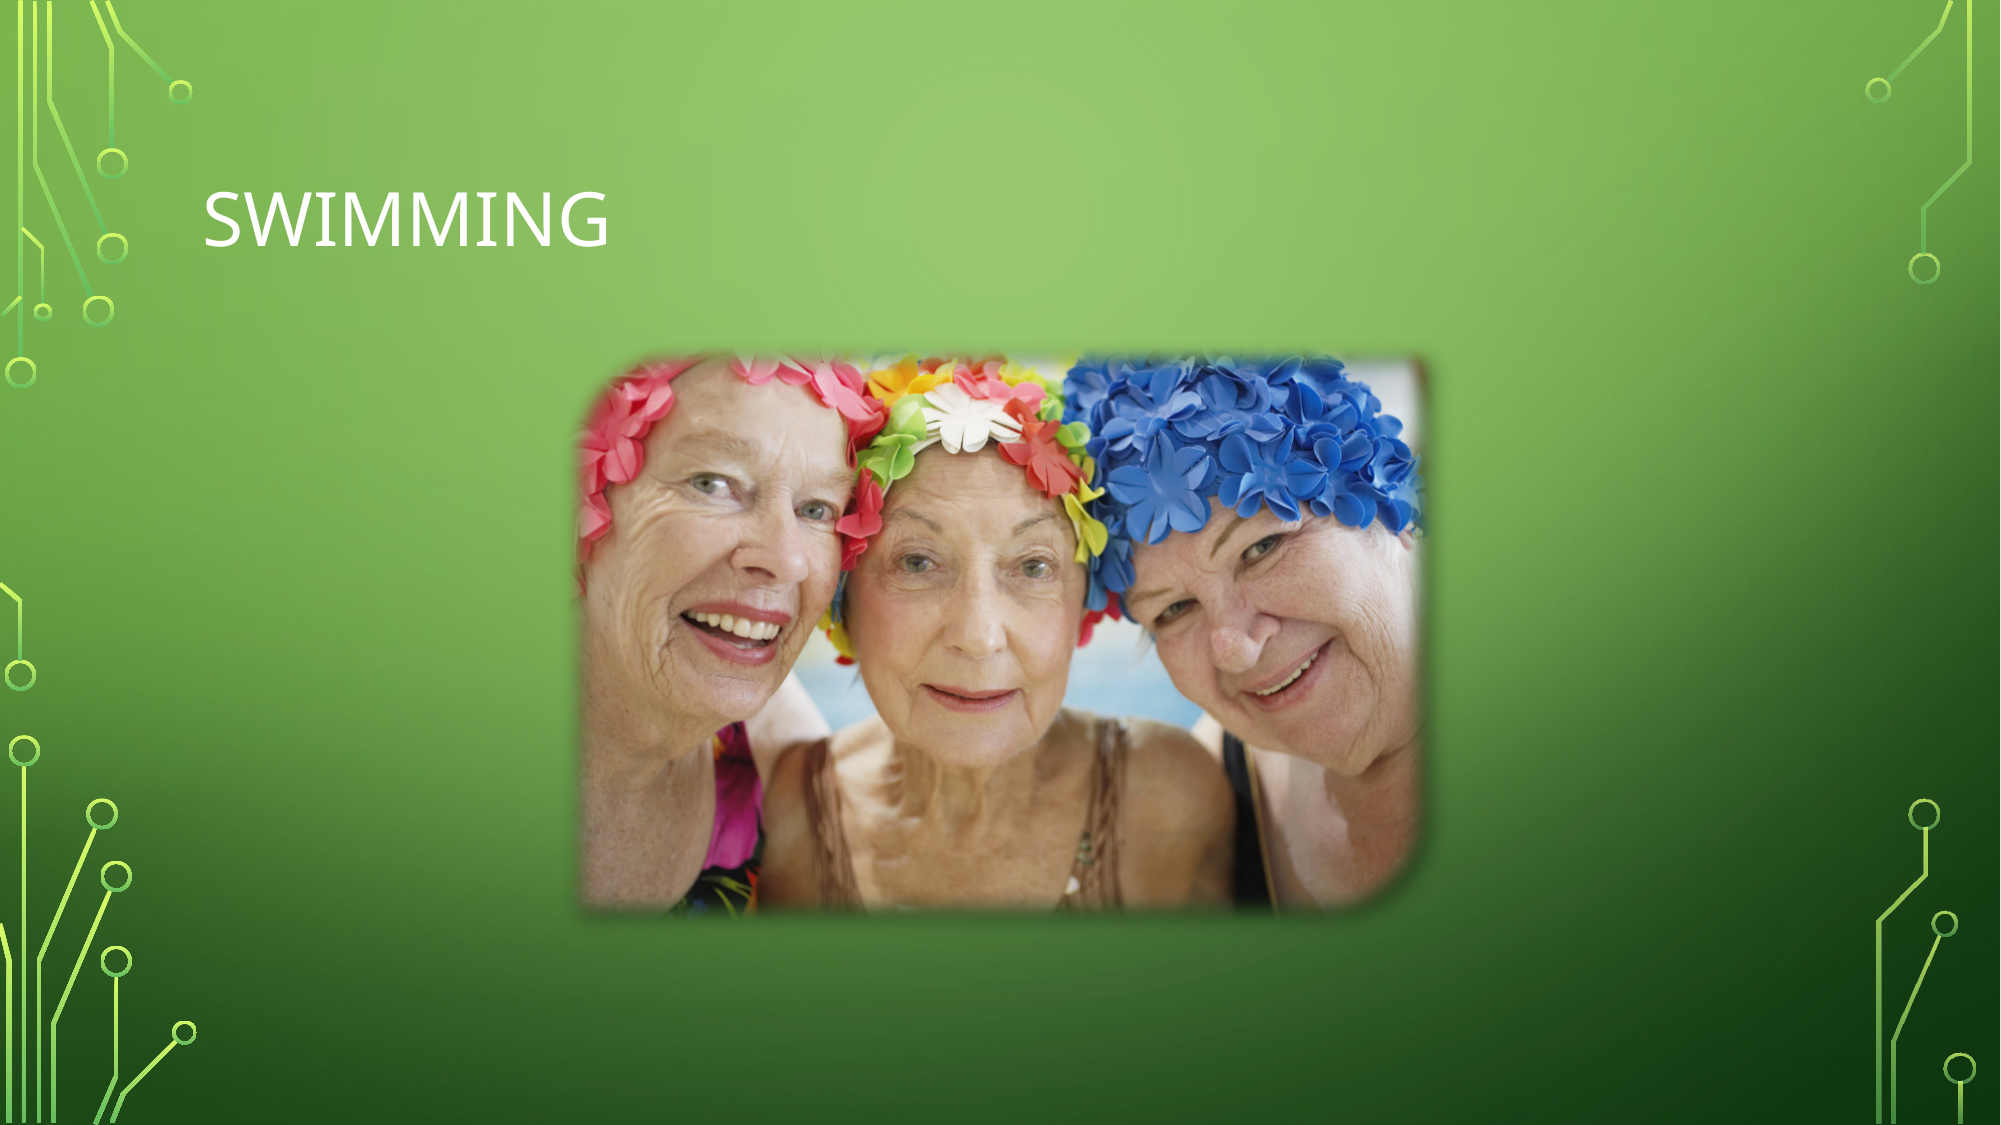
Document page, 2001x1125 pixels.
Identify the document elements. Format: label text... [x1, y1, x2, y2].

title Swimming [187, 101, 1813, 344]
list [563, 343, 1436, 926]
